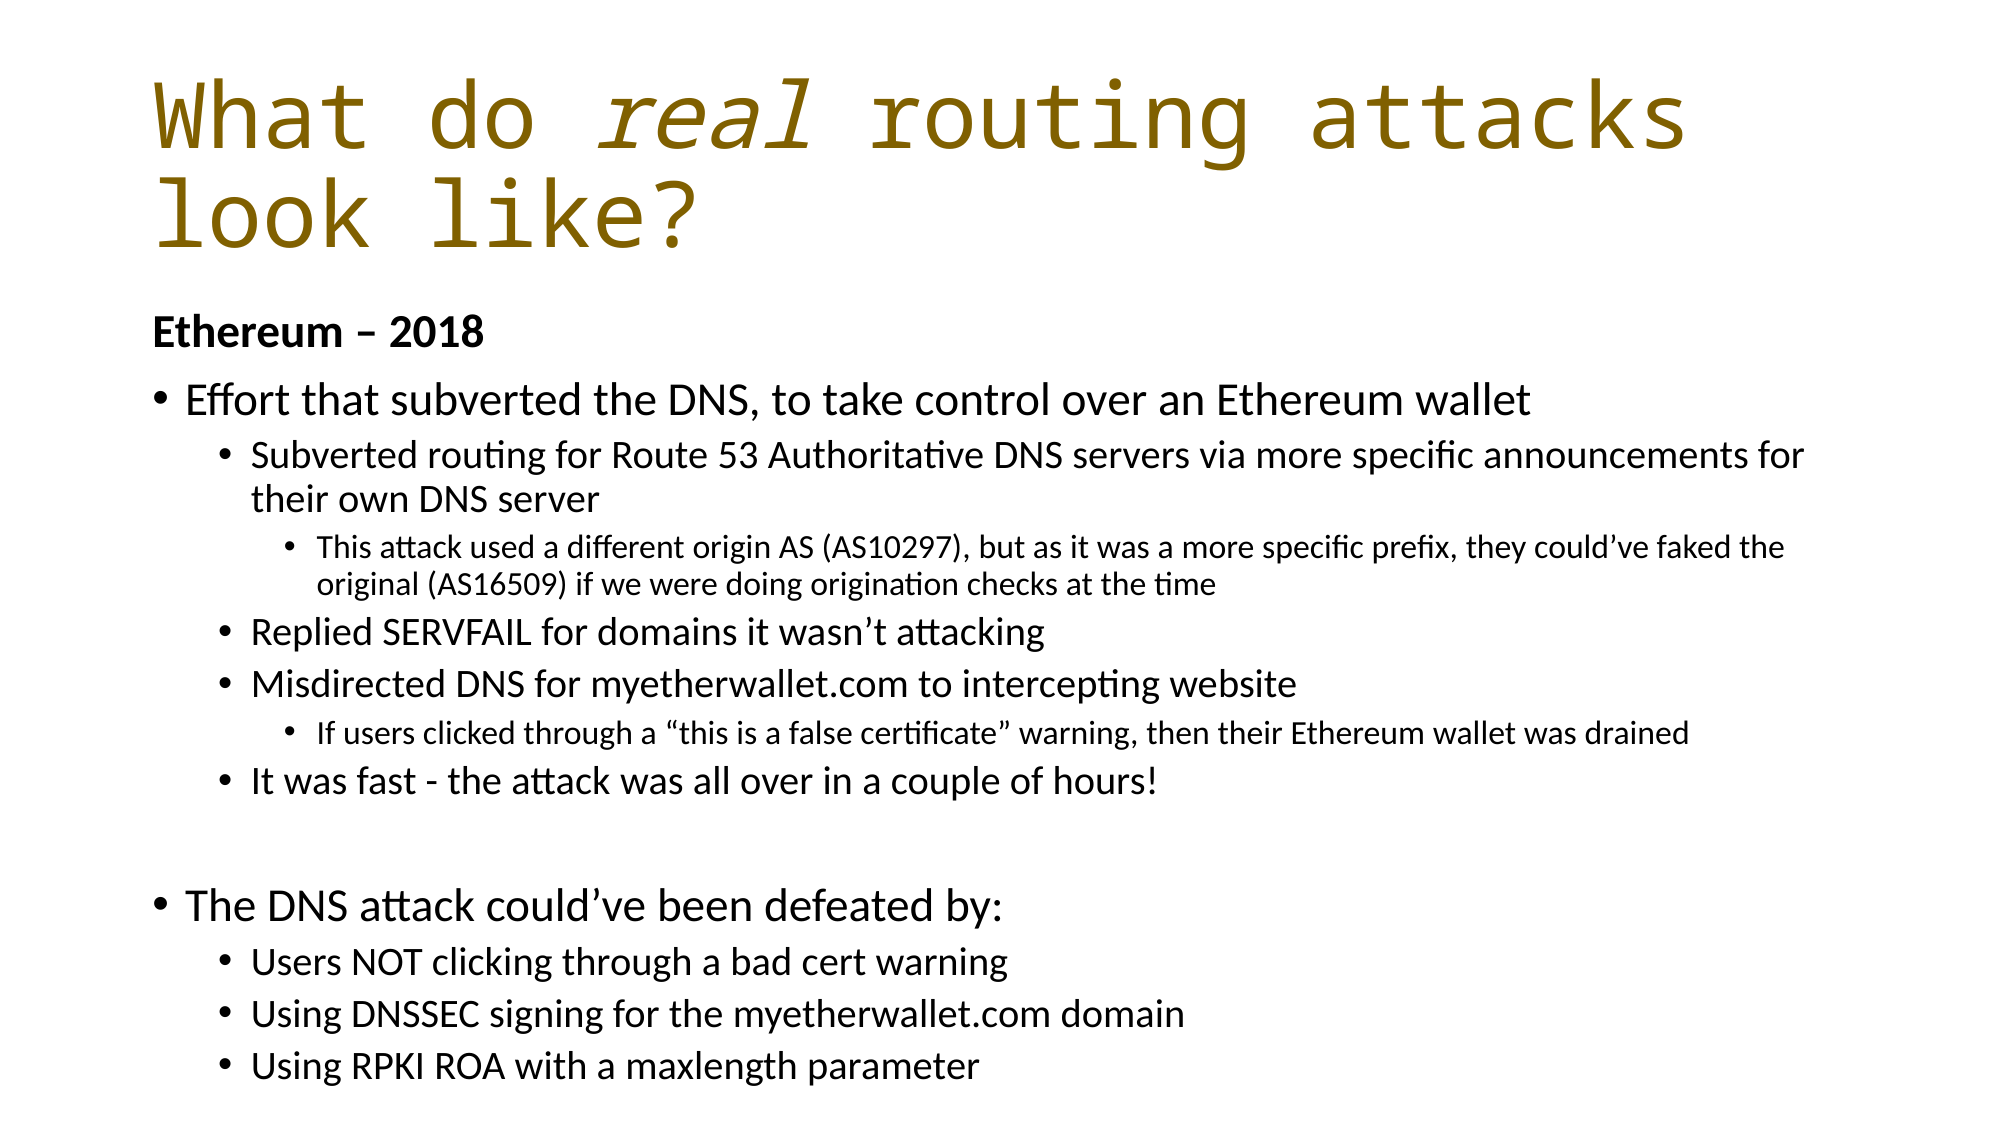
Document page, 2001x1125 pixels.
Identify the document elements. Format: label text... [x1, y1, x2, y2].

list Ethereum – 2018 Effort that subverted the DNS, to take control over an Ethereum wallet Subverted routing for Route 53 Authoritative DNS servers via more specific announcements for their own DNS server This attack used a different origin AS (AS10297), but as it was a more specific prefix, they could’ve faked the original (AS16509) if we were doing origination checks at the time Replied SERVFAIL for domains it wasn’t attacking Misdirected DNS for myetherwallet.com to intercepting website If users clicked through a “this is a false certificate” warning, then their Ethereum wallet was drained It was fast - the attack was all over in a couple of hours! The DNS attack could’ve been defeated by: Users NOT clicking through a bad cert warning Using DNSSEC signing for the myetherwallet.com domain Using RPKI ROA with a maxlength parameter [137, 299, 1863, 1103]
title What do real routing attacks look like? [137, 59, 1863, 278]
